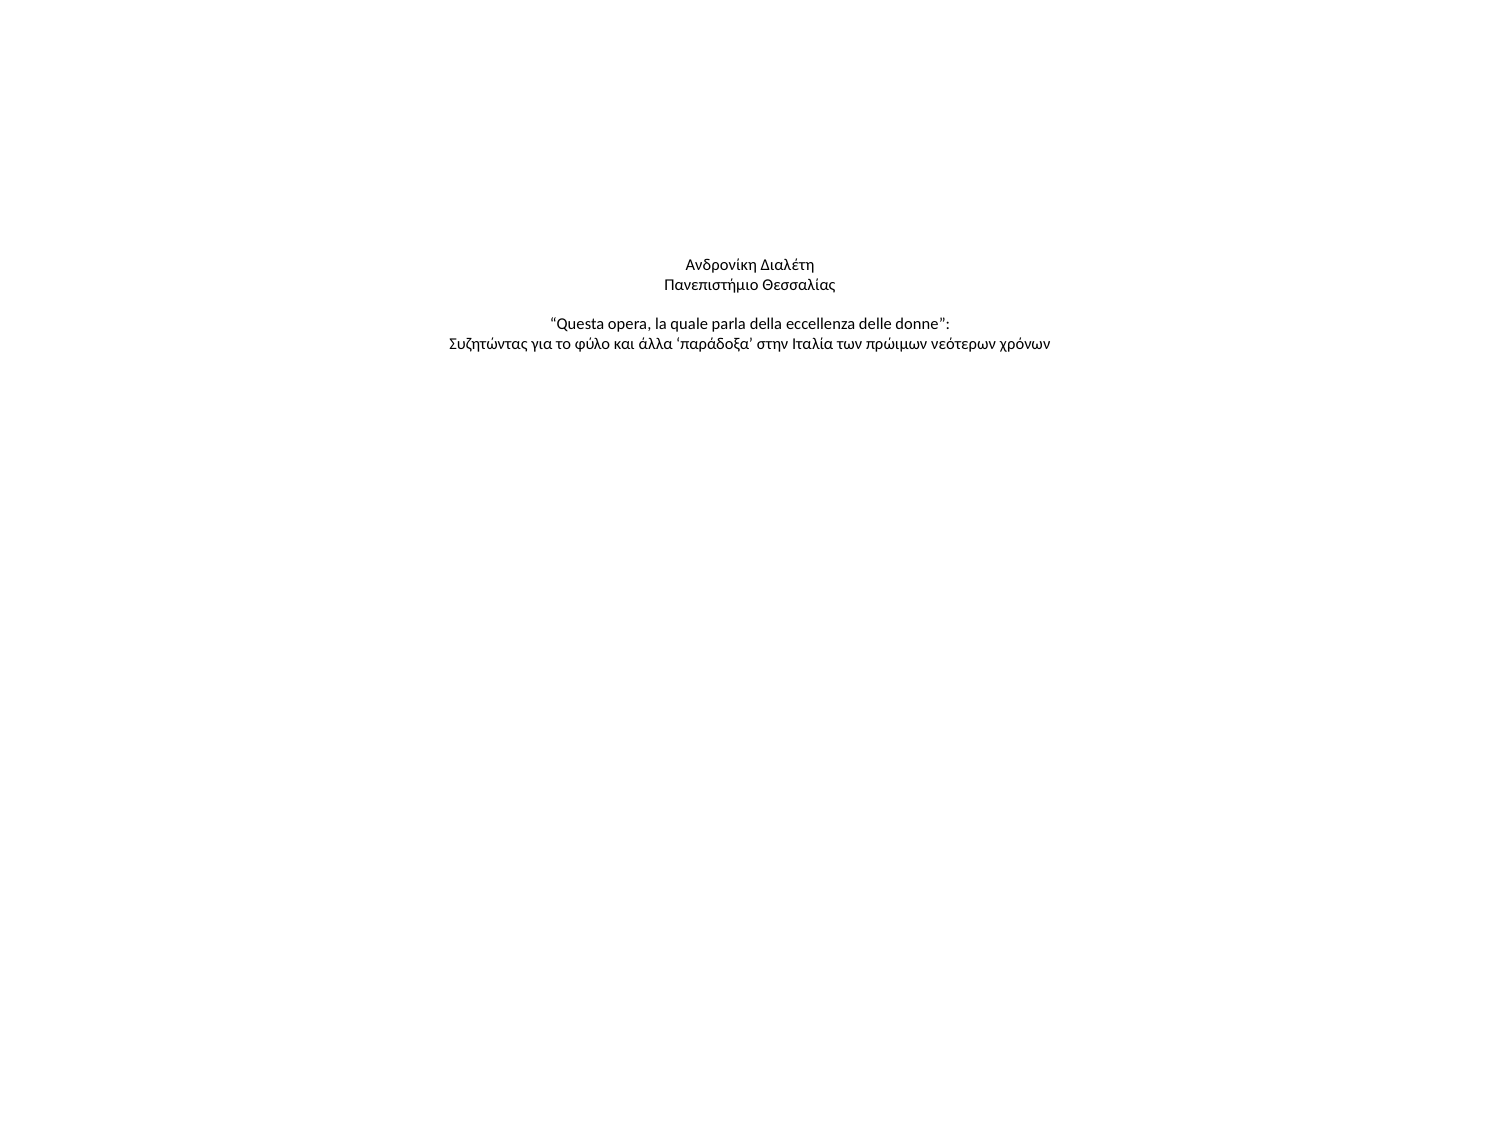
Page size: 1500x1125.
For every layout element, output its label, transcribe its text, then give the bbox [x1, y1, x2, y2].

title Ανδρονίκη Διαλέτη Πανεπιστήμιο Θεσσαλίας “Questa opera, la quale parla della eccellenza delle donne”: Συζητώντας για το φύλο και άλλα ‘παράδοξα’ στην Ιταλία των πρώιμων νεότερων χρόνων [75, 149, 1425, 362]
